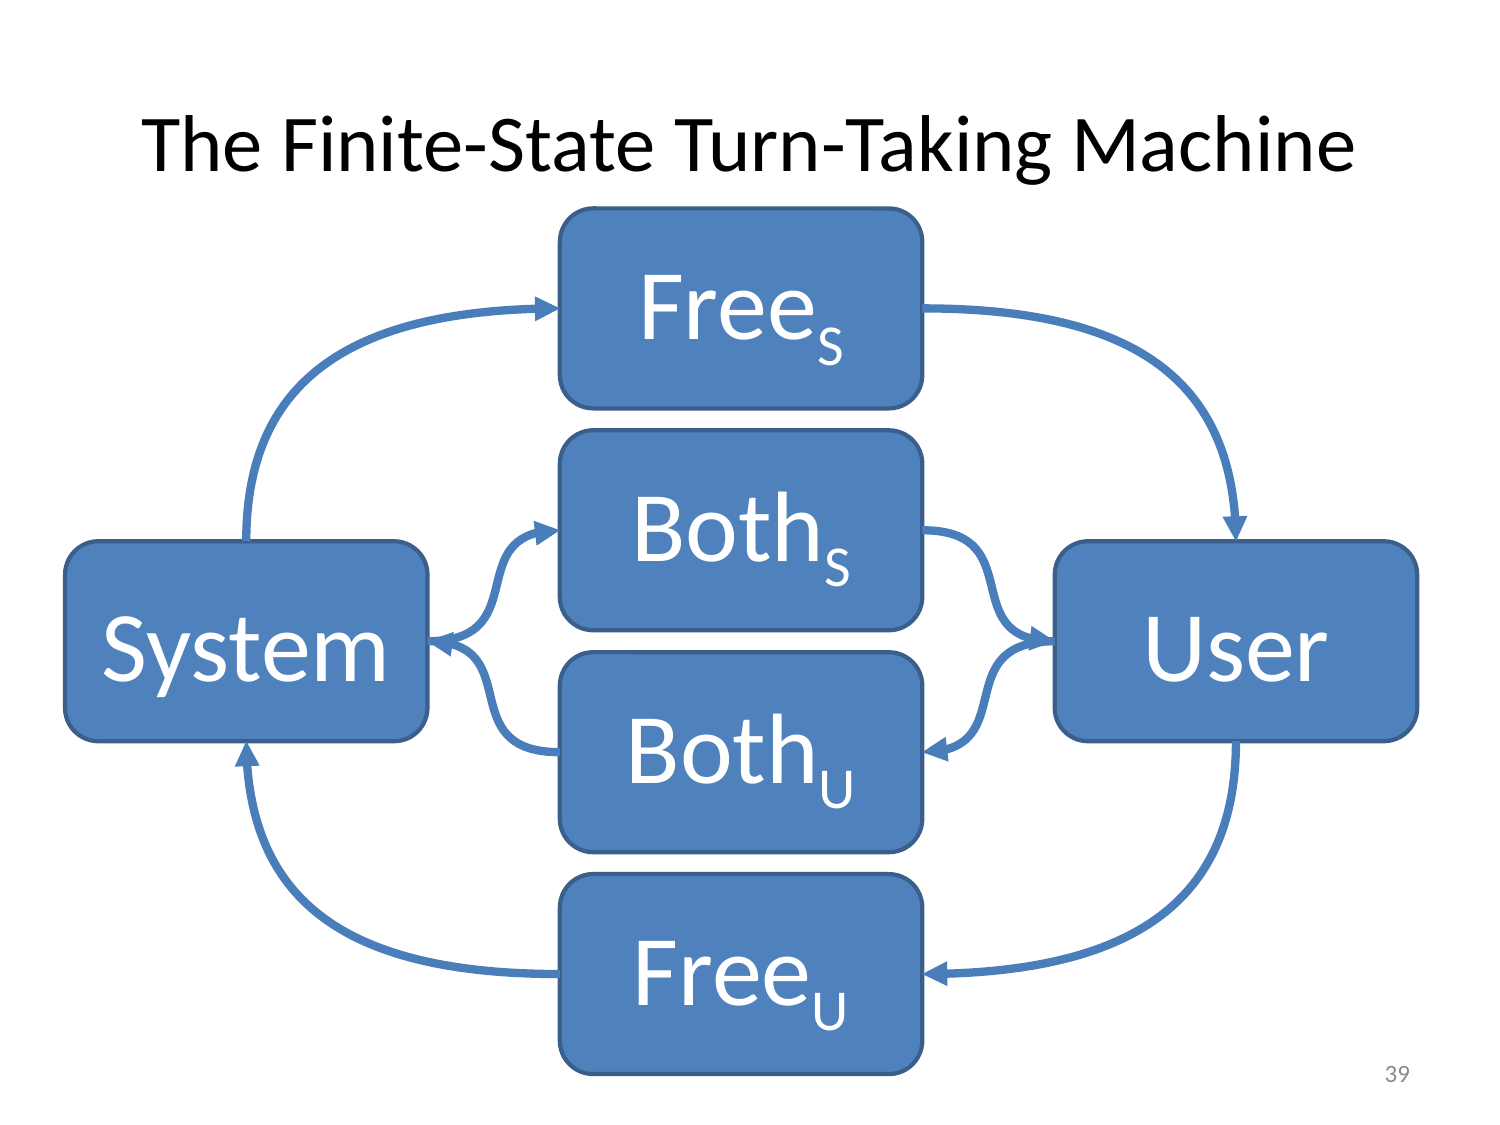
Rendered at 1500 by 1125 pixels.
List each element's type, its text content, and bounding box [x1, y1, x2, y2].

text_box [1060, 540, 1418, 742]
title The Finite-State Turn-Taking Machine [75, 45, 1425, 233]
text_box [286, 267, 520, 582]
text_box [922, 308, 1237, 542]
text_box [922, 530, 1055, 642]
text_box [64, 540, 422, 742]
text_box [962, 700, 1196, 1015]
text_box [286, 700, 520, 1015]
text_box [427, 649, 561, 753]
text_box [559, 208, 923, 1075]
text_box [922, 650, 1055, 753]
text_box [427, 530, 561, 642]
slide_number 39 [1074, 1042, 1425, 1103]
